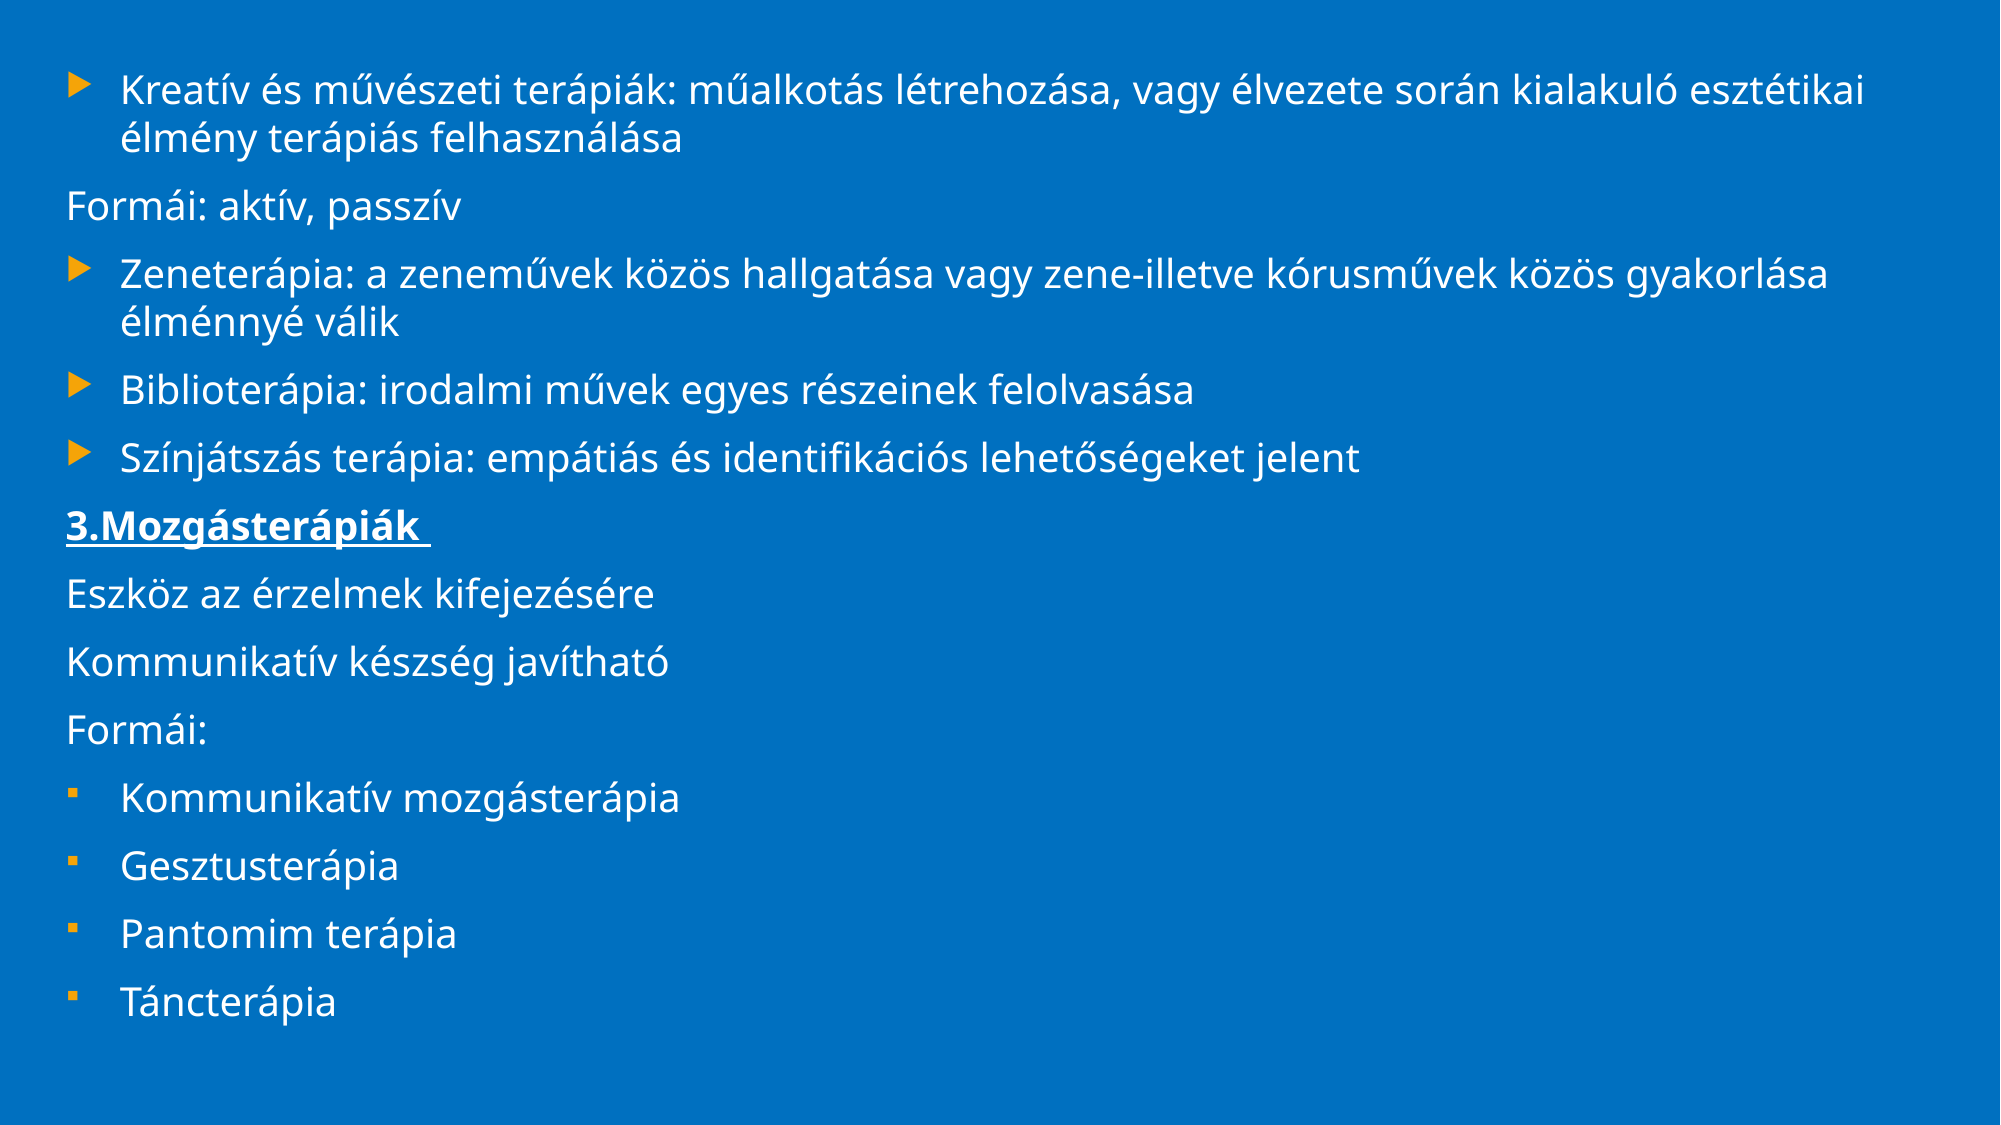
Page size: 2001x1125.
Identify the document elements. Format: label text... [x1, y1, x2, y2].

list Kreatív és művészeti terápiák: műalkotás létrehozása, vagy élvezete során kialakuló esztétikai élmény terápiás felhasználása Formái: aktív, passzív Zeneterápia: a zeneművek közös hallgatása vagy zene-illetve kórusművek közös gyakorlása élménnyé válik Biblioterápia: irodalmi művek egyes részeinek felolvasása Színjátszás terápia: empátiás és identifikációs lehetőségeket jelent 3.Mozgásterápiák Eszköz az érzelmek kifejezésére Kommunikatív készség javítható Formái: Kommunikatív mozgásterápia Gesztusterápia Pantomim terápia Táncterápia [50, 57, 1928, 1042]
